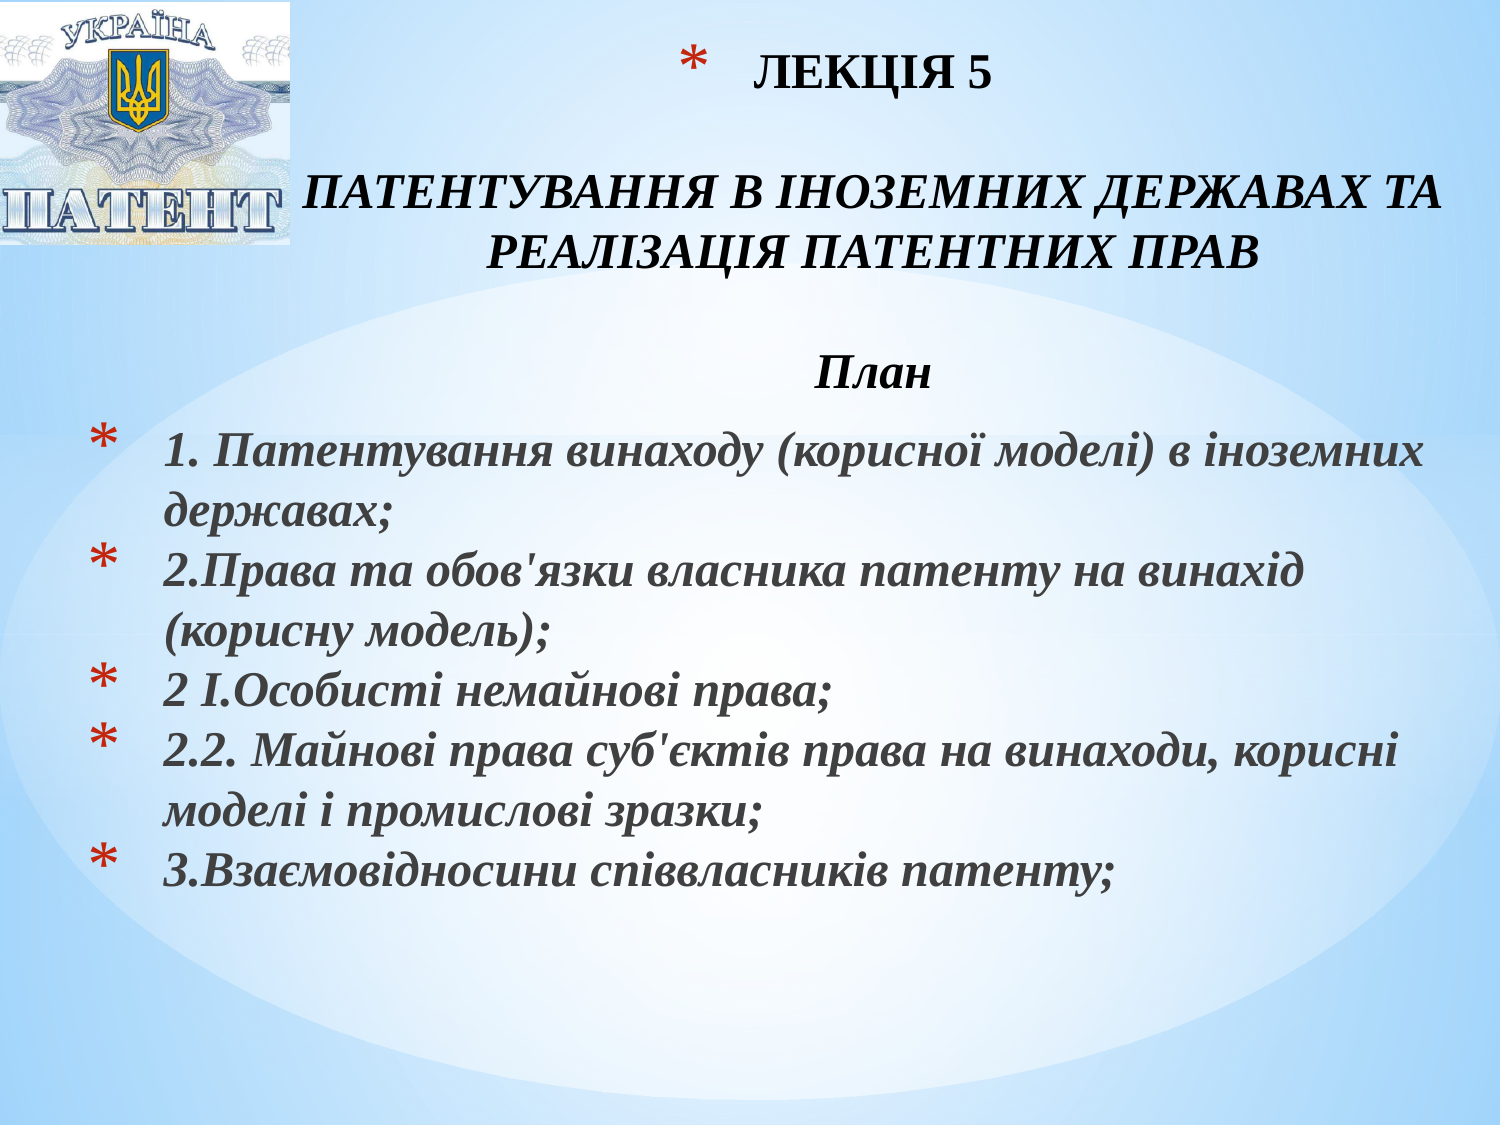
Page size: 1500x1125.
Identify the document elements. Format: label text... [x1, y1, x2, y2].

title ЛЕКЦІЯ 5 ПАТЕНТУВАННЯ В ІНОЗЕМНИХ ДЕРЖАВАХ ТА РЕАЛІЗАЦІЯ ПАТЕНТНИХ ПРАВ План [159, 30, 1483, 398]
text_box 1. Патентування винаходу (корисної моделі) в іноземних державах; 2.Права та обов'язки власника патенту на винахід (корисну модель); 2 І.Особисті немайнові права; 2.2. Майнові права суб'єктів права на винаходи, корисні моделі і промислові зразки; 3.Взаємовідносини співвласників патенту; [43, 408, 1497, 1059]
picture [0, 2, 290, 245]
